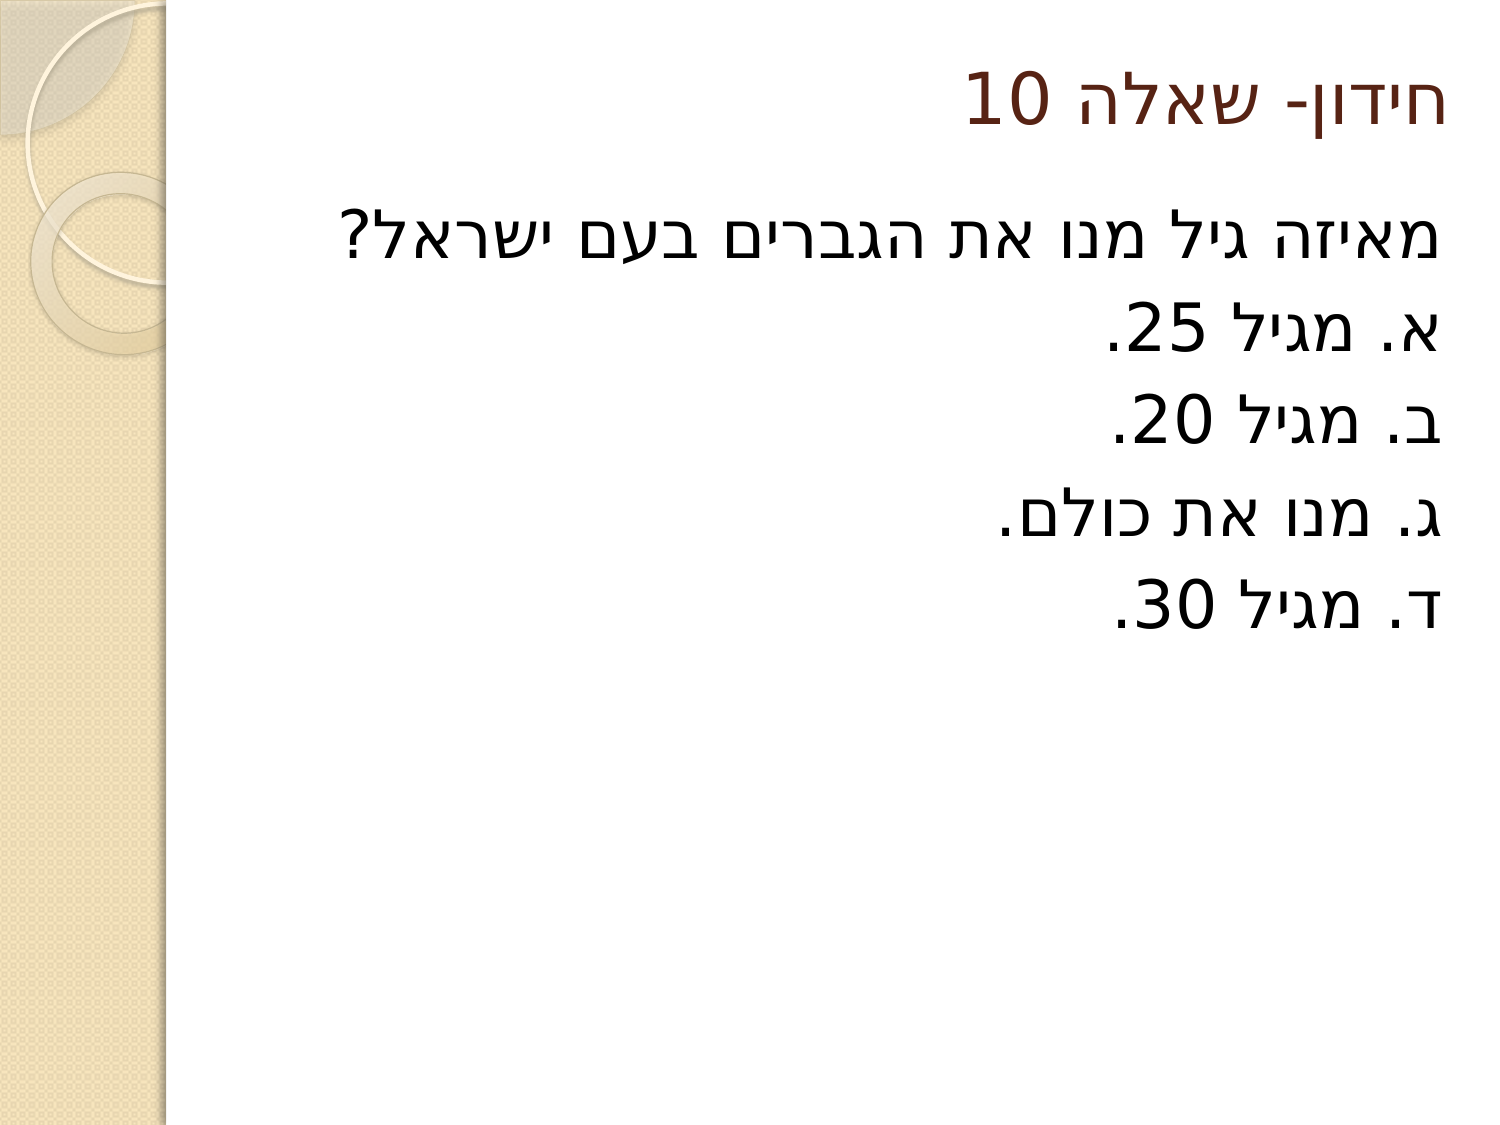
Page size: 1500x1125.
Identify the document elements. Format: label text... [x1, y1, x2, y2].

list מאיזה גיל מנו את הגברים בעם ישראל? א. מגיל 25. ב. מגיל 20. ג. מנו את כולם. ד. מגיל 30. [194, 184, 1473, 972]
title חידון- שאלה 10 [235, 45, 1466, 184]
